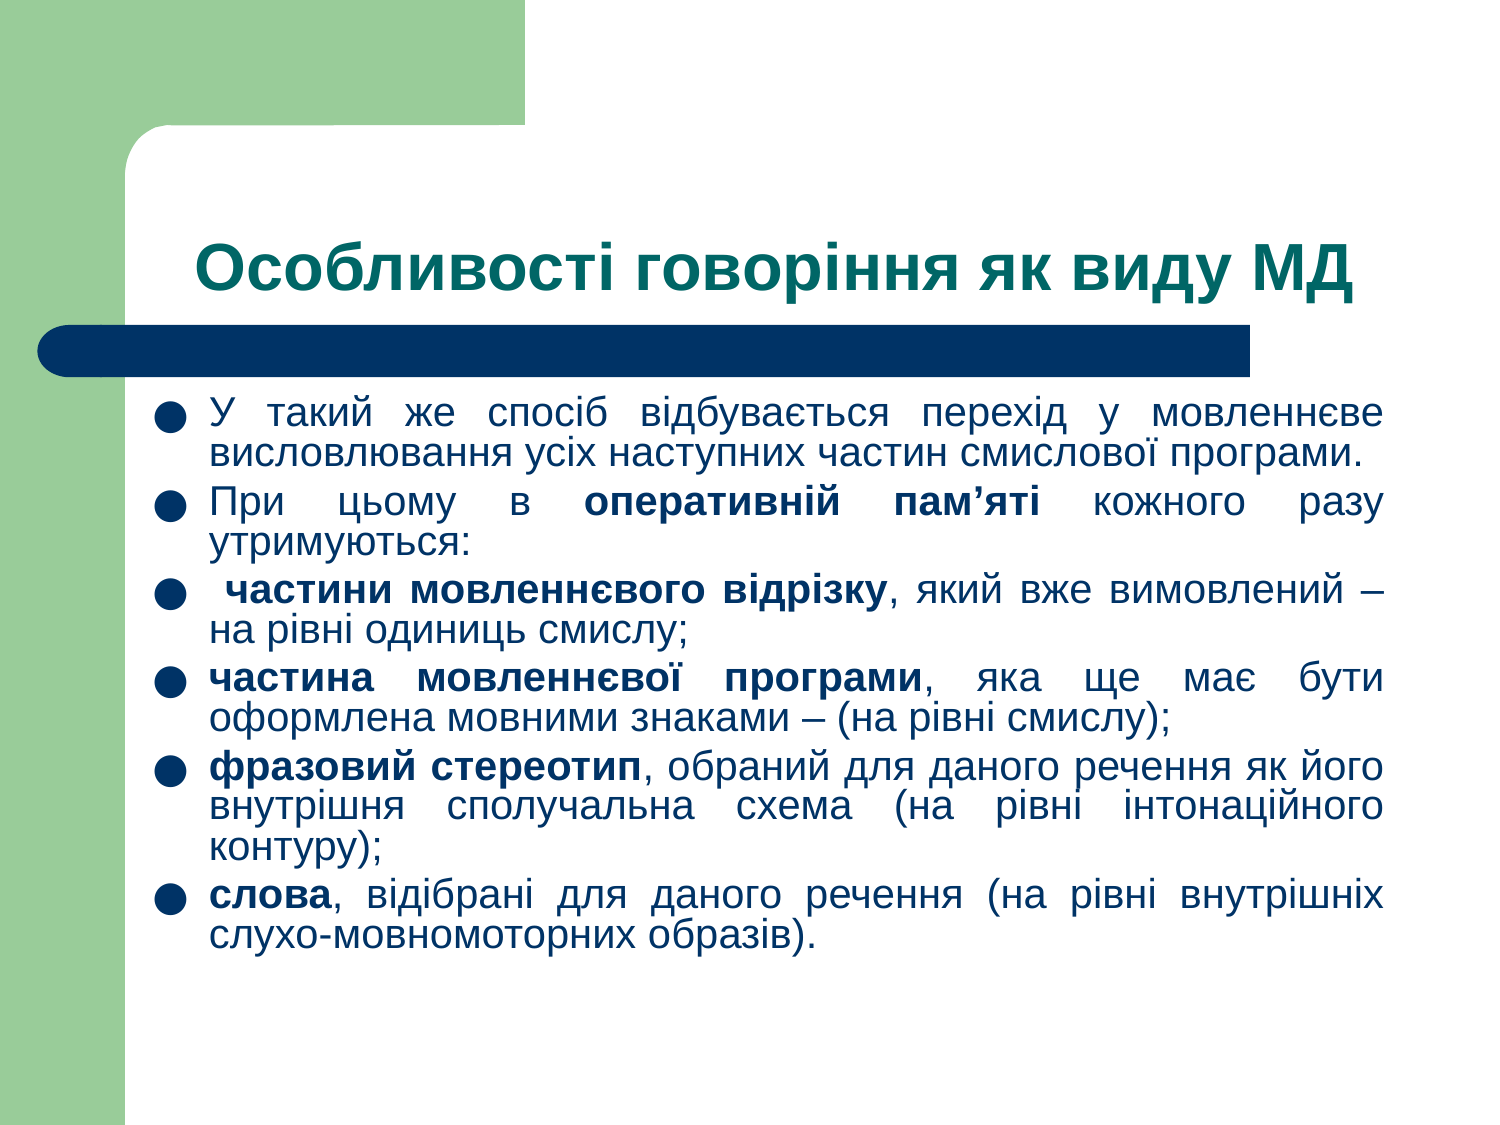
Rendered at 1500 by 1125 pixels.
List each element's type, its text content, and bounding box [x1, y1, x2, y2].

title Особливості говоріння як виду МД [125, 125, 1425, 313]
list У такий же спосіб відбувається перехід у мовленнєве висловлювання усіх наступних частин смислової програми. При цьому в оперативній пам’яті кожного разу утримуються: частини мовленнєвого відрізку, який вже вимовлений – на рівні одиниць смислу; частина мовленнєвої програми, яка ще має бути оформлена мовними знаками – (на рівні смислу); фразовий стереотип, обраний для даного речення як його внутрішня сполучальна схема (на рівні інтонаційного контуру); слова, відібрані для даного речення (на рівні внутрішніх слухо-мовномоторних образів). [137, 387, 1400, 999]
